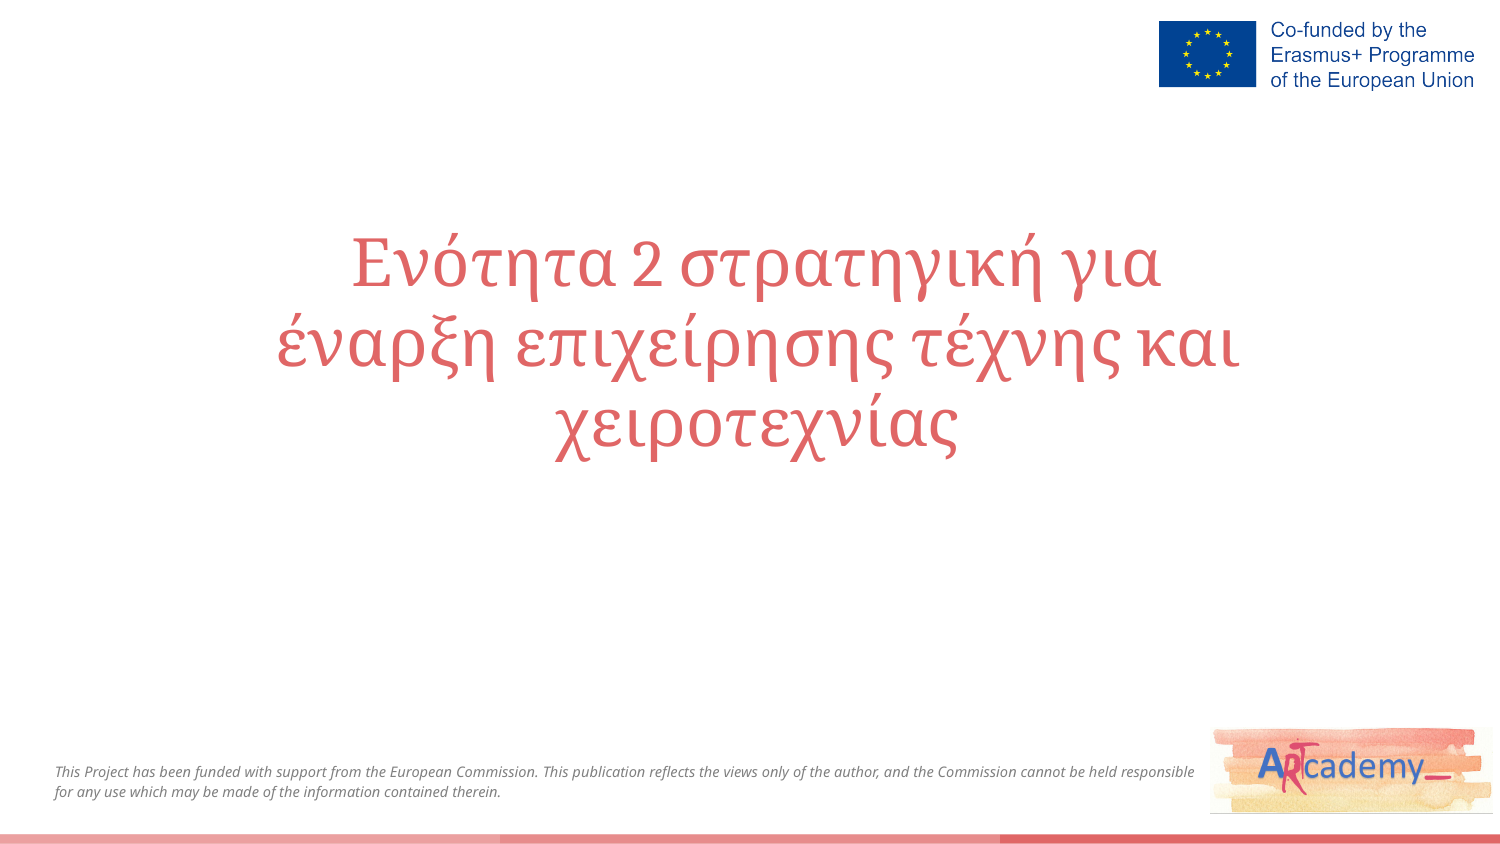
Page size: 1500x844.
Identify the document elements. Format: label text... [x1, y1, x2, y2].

picture [1210, 709, 1493, 844]
text_box This Project has been funded with support from the European Commission. This publication reflects the views only of the author, and the Commission cannot be held responsible for any use which may be made of the information contained therein. [39, 754, 1205, 799]
picture [1158, 21, 1474, 91]
title Ενότητα 2 στρατηγική για έναρξη επιχείρησης τέχνης και χειροτεχνίας [246, 204, 1269, 465]
